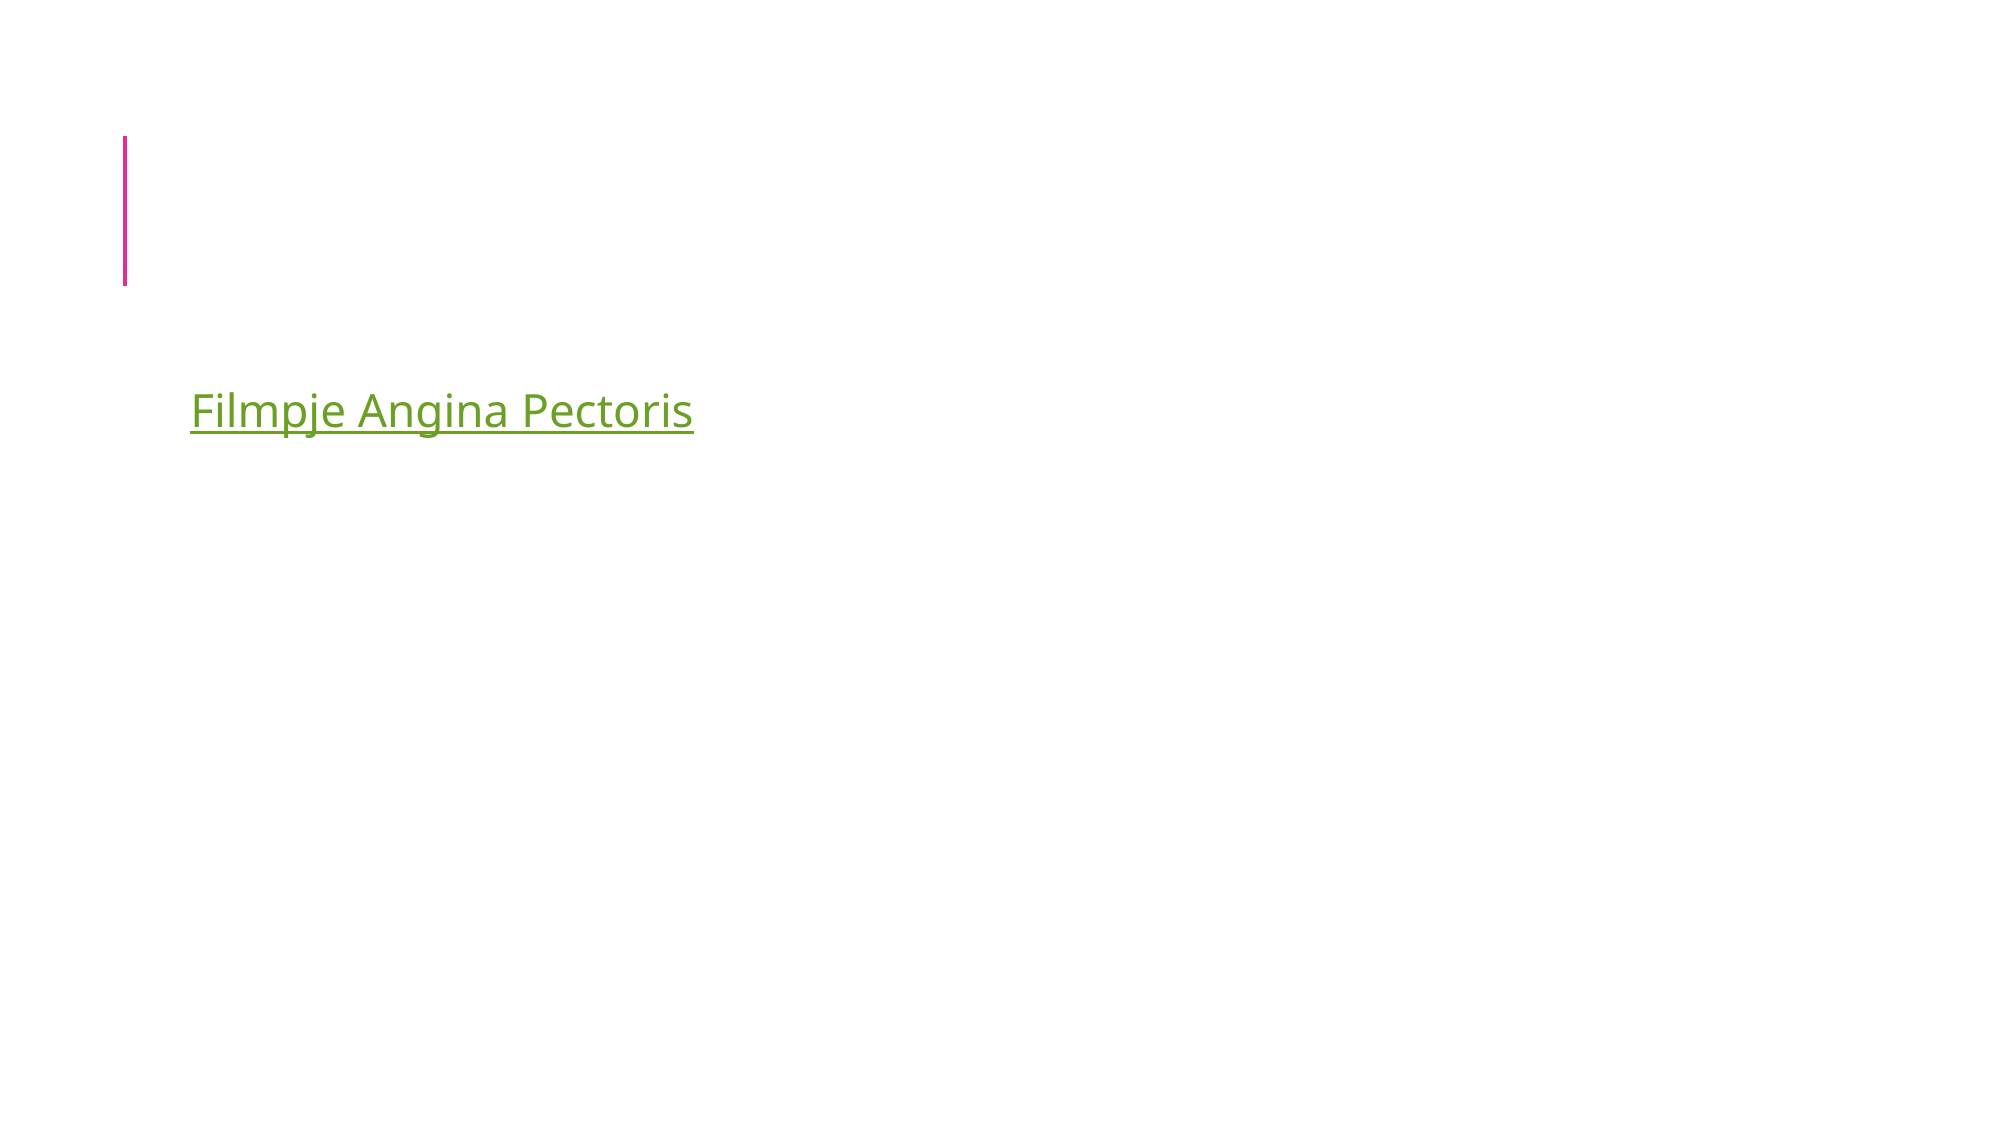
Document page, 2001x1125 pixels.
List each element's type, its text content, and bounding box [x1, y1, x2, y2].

list Filmpje Angina Pectoris [168, 375, 1763, 1035]
